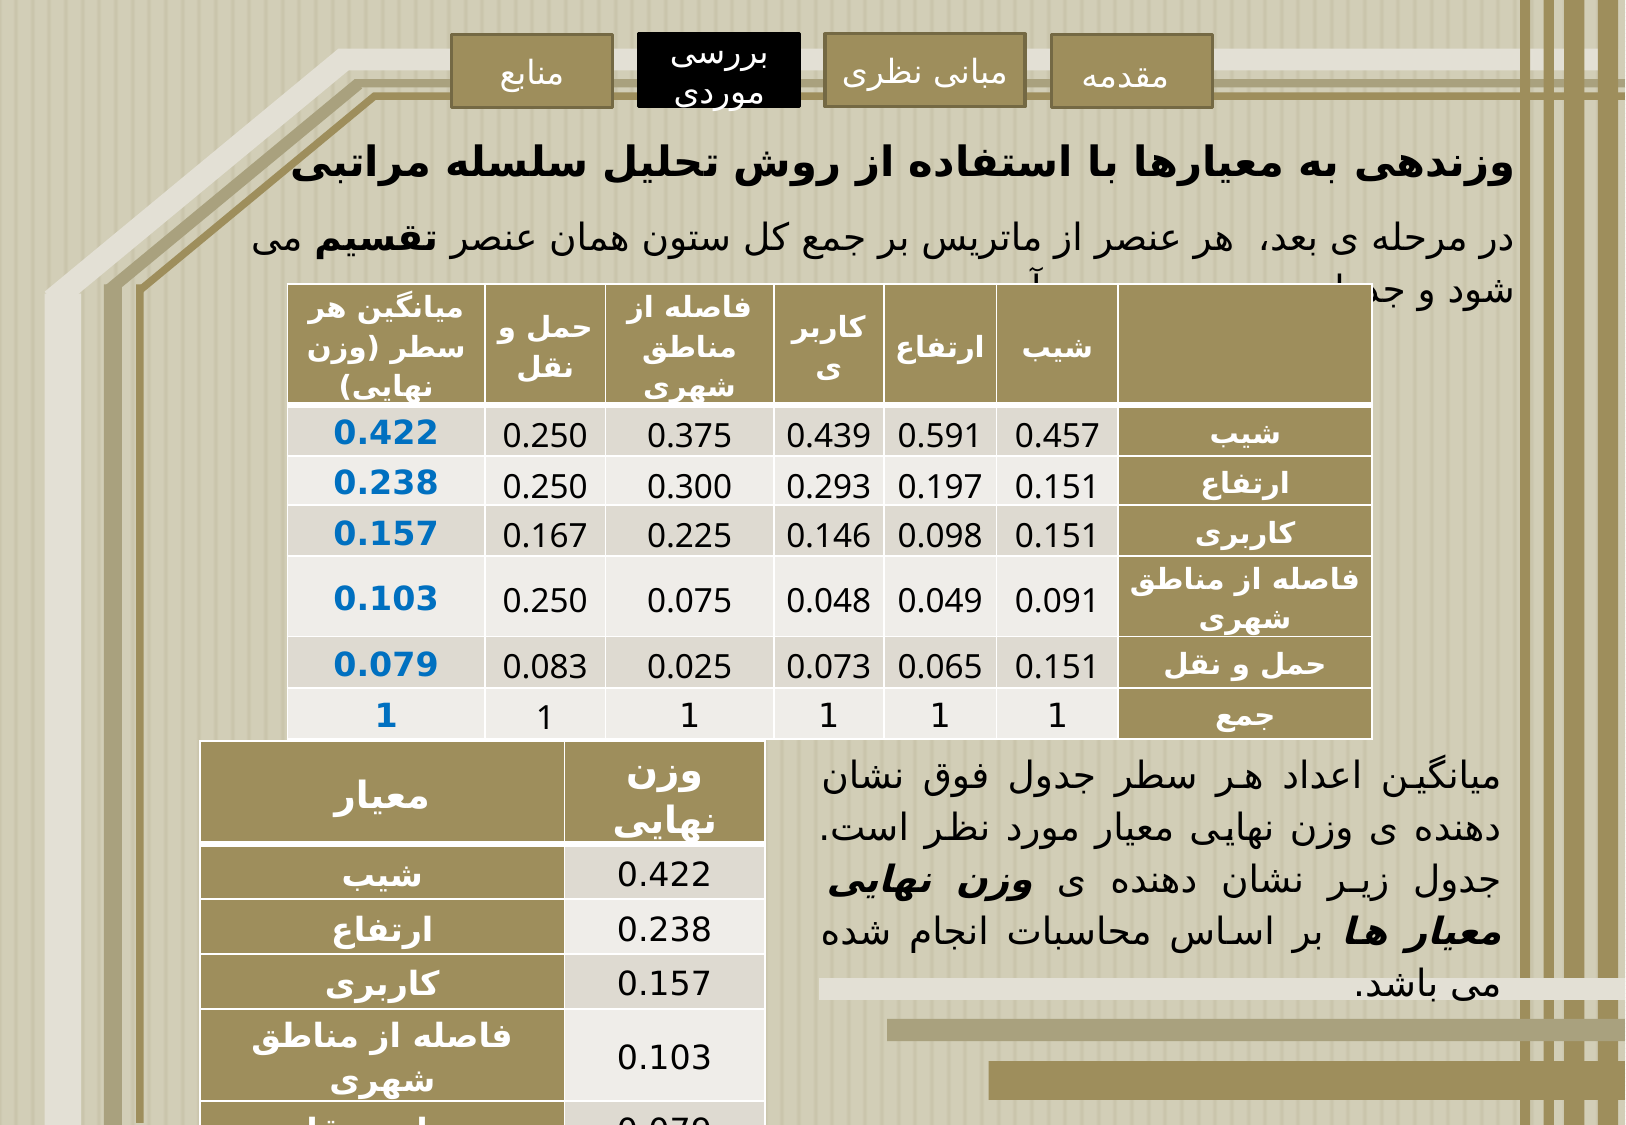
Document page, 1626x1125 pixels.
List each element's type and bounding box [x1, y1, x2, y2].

text_box [8, 0, 1625, 1125]
